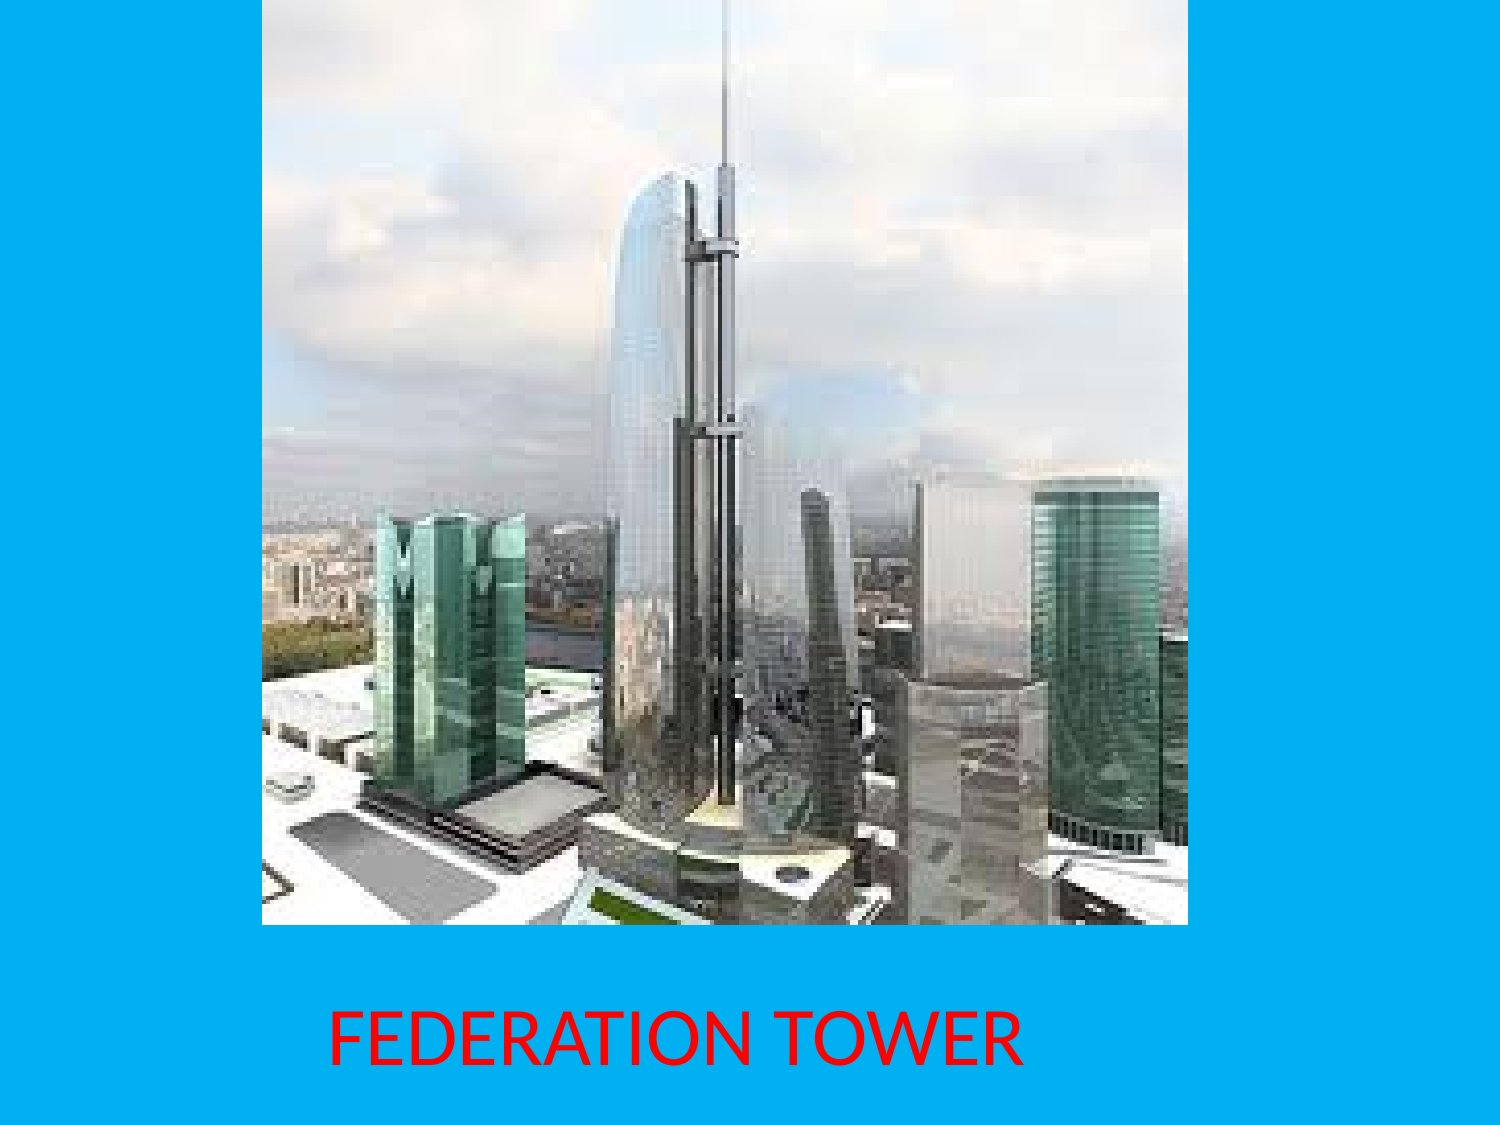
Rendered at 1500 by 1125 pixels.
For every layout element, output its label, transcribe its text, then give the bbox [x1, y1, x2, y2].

picture [263, 0, 1187, 924]
text_box FEDERATION TOWER [312, 975, 1075, 1090]
